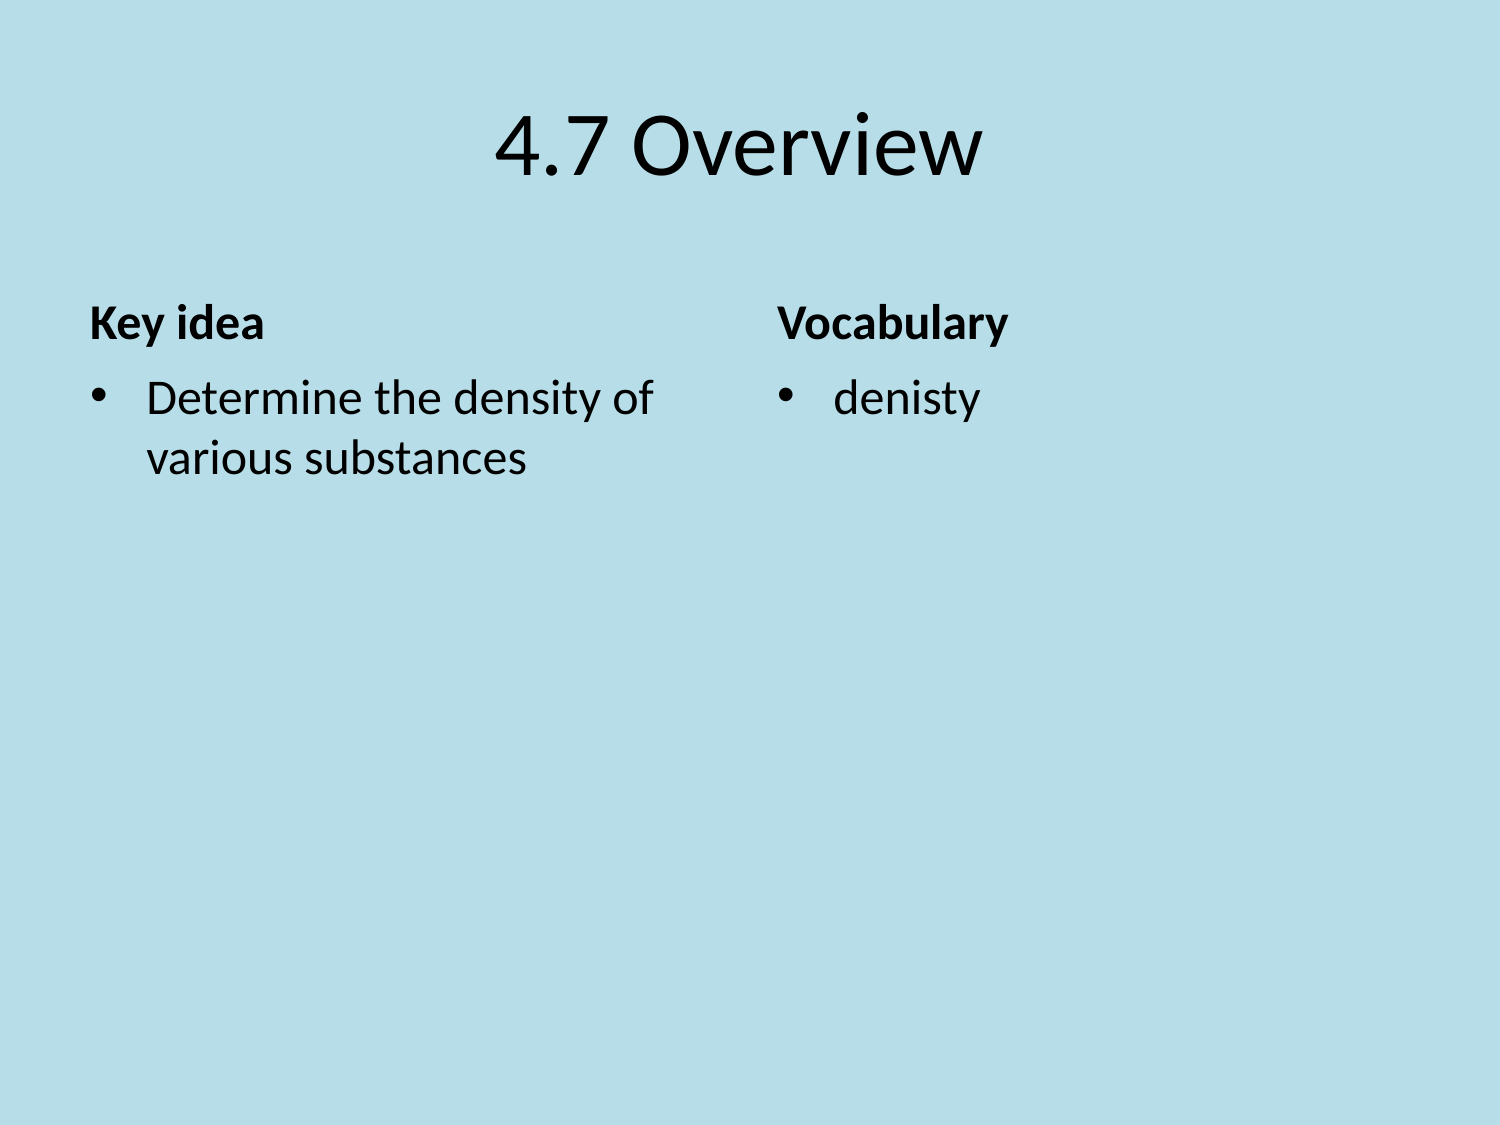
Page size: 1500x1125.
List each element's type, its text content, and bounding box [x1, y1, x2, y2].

list Determine the density of various substances [75, 356, 738, 1005]
list Vocabulary [761, 251, 1425, 356]
list denisty [761, 356, 1425, 1005]
title 4.7 Overview [75, 45, 1425, 233]
list Key idea [75, 251, 738, 356]
